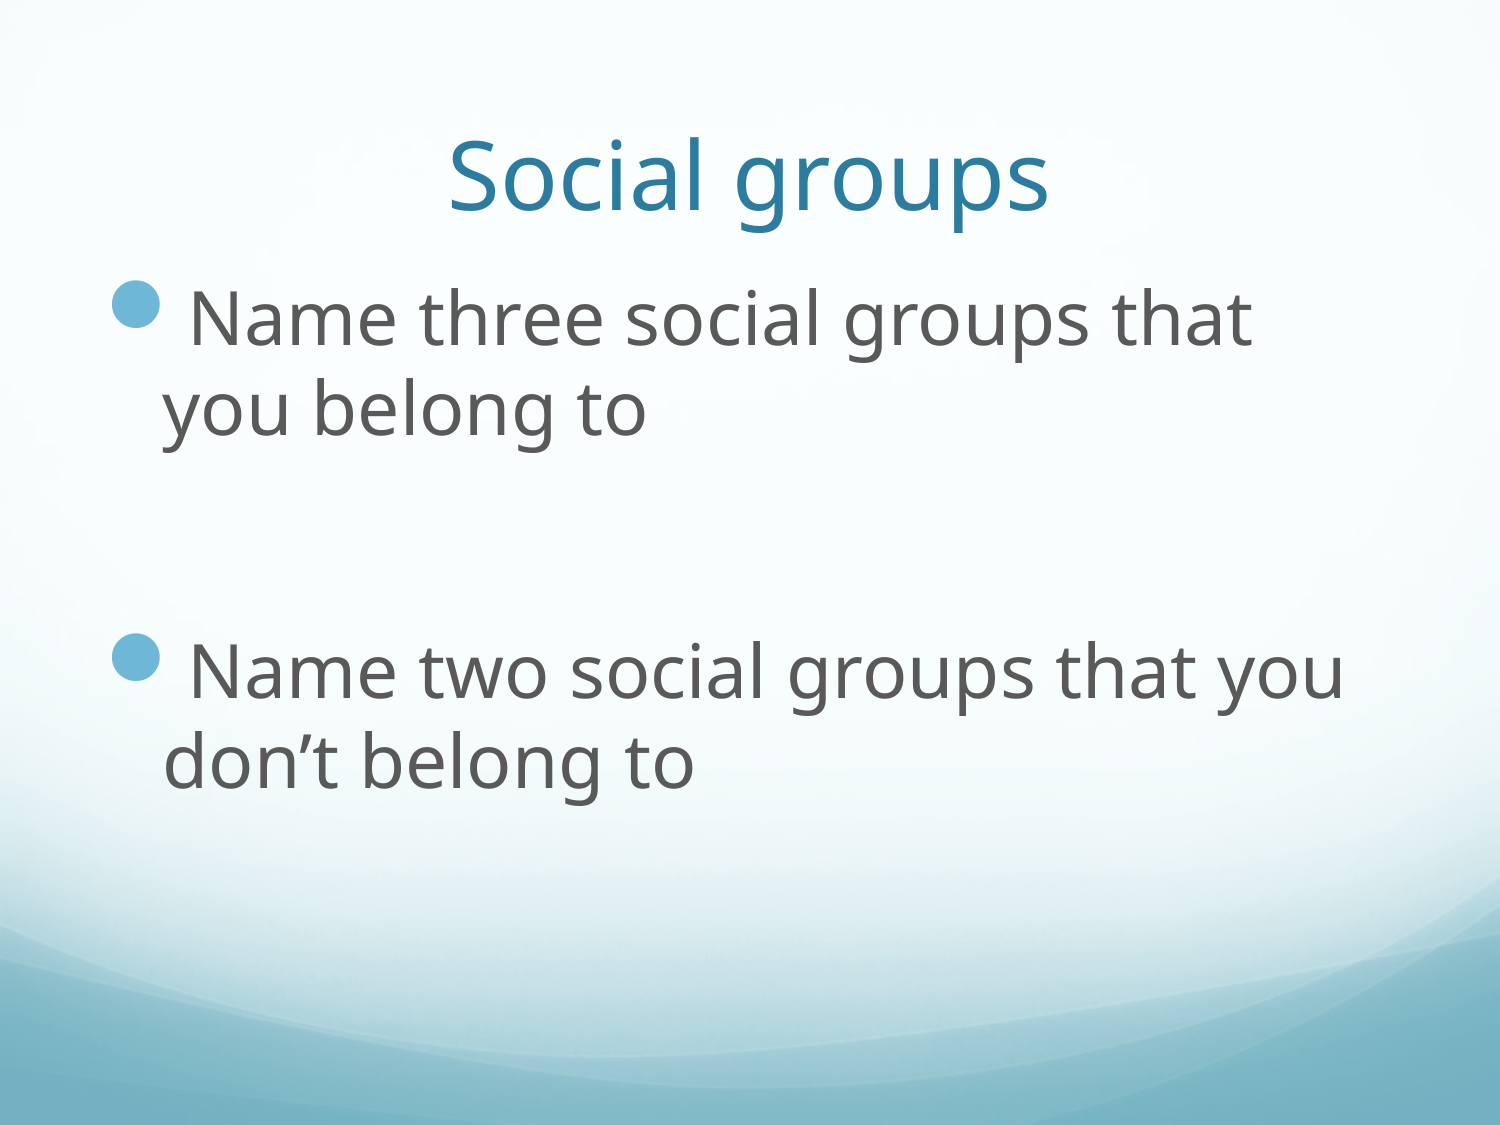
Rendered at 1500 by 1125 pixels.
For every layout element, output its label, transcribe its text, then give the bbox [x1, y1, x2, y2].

title Social groups [90, 17, 1410, 237]
list Name three social groups that you belong to Name two social groups that you don’t belong to [90, 262, 1410, 975]
